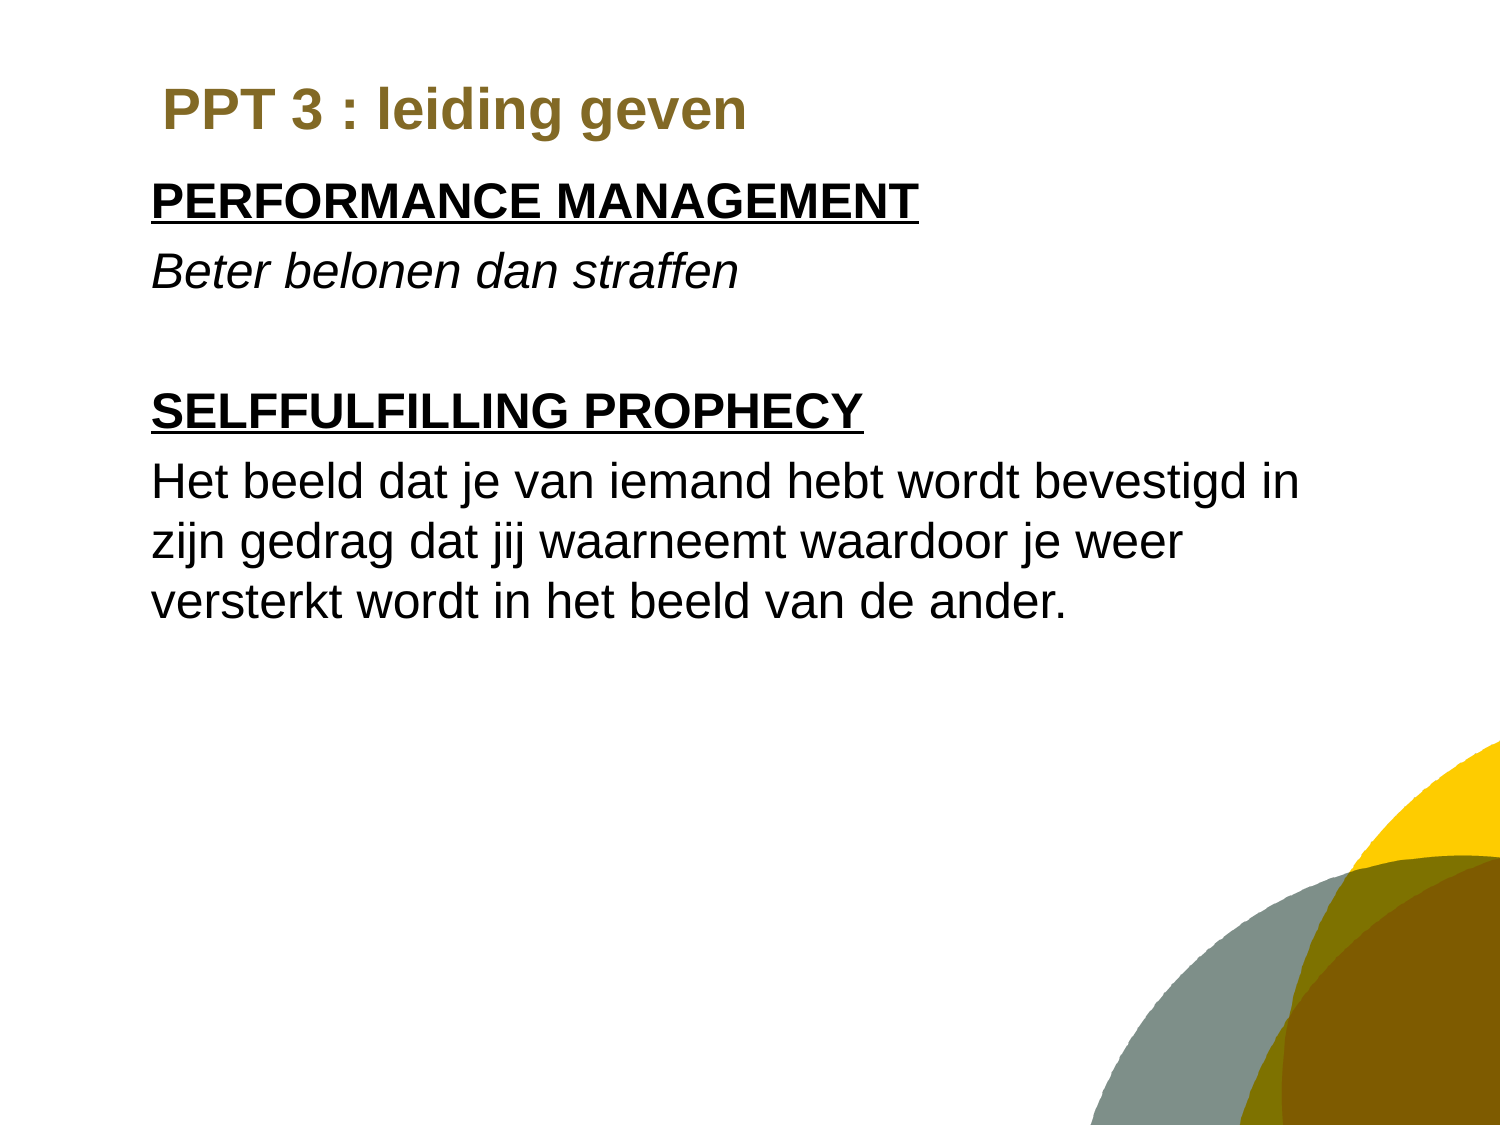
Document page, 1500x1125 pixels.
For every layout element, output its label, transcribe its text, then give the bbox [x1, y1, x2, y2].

title PPT 3 : leiding geven [147, 54, 1414, 149]
picture [66, 727, 1500, 1125]
list PERFORMANCE MANAGEMENT Beter belonen dan straffen SELFFULFILLING PROPHECY Het beeld dat je van iemand hebt wordt bevestigd in zijn gedrag dat jij waarneemt waardoor je weer versterkt wordt in het beeld van de ander. [135, 160, 1402, 994]
